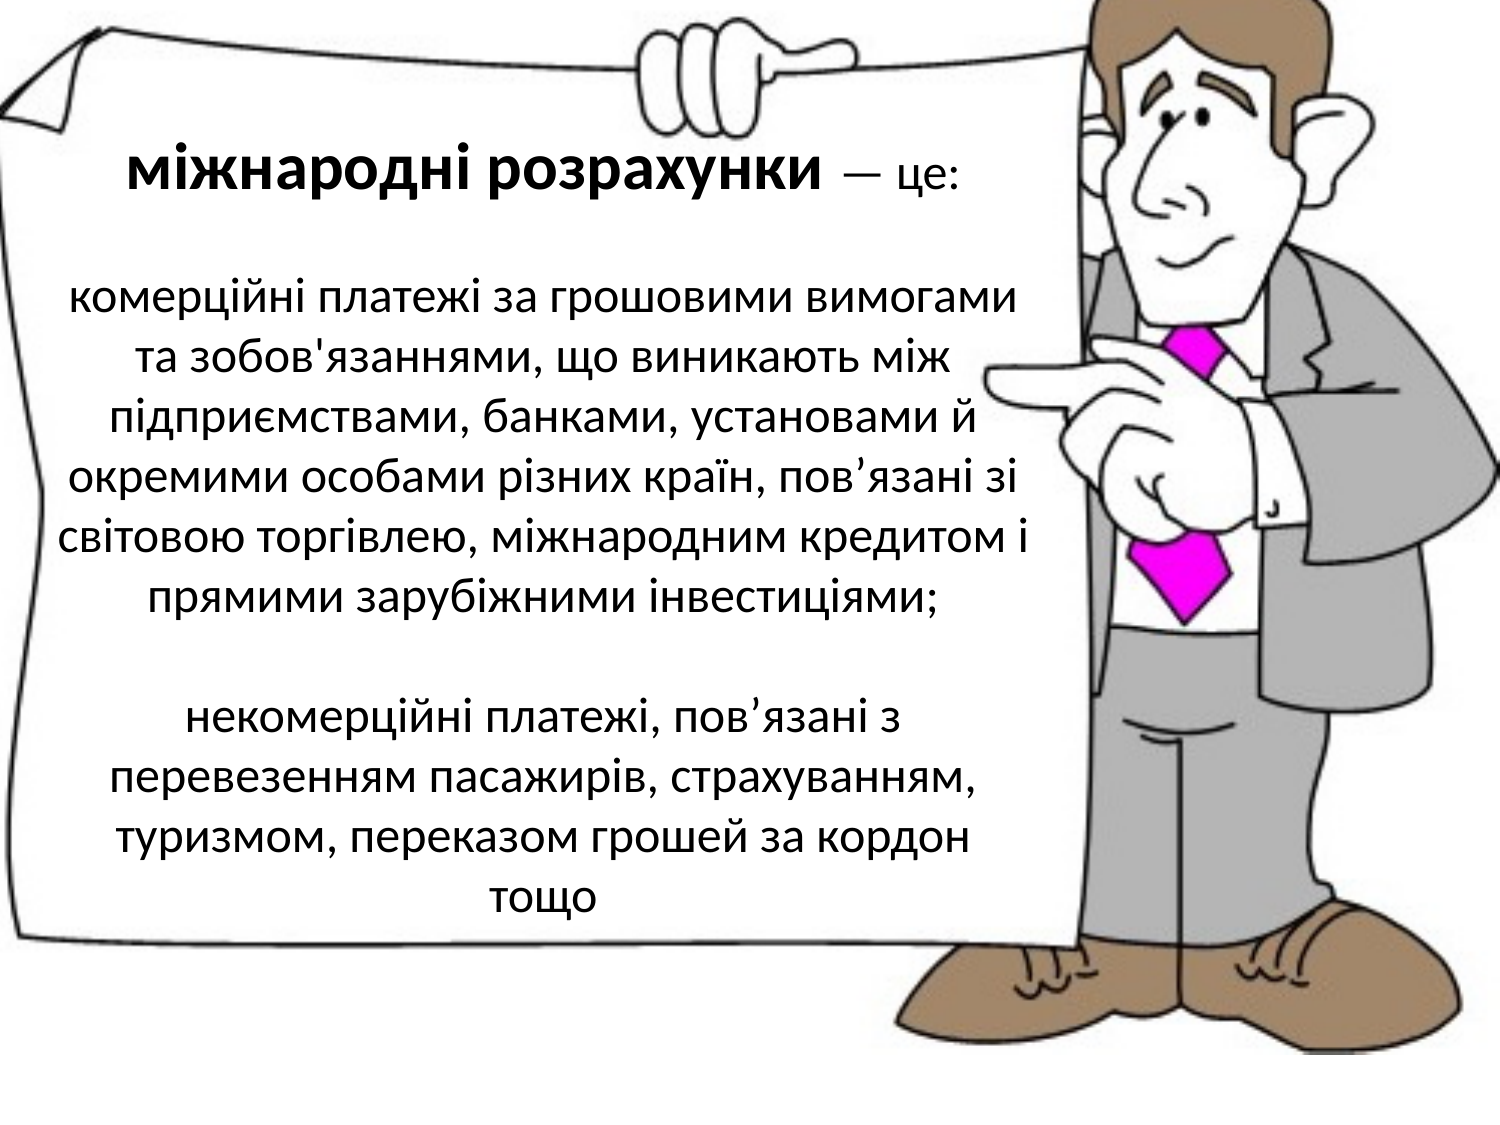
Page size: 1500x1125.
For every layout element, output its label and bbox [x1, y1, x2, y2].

list [0, 0, 1500, 1055]
